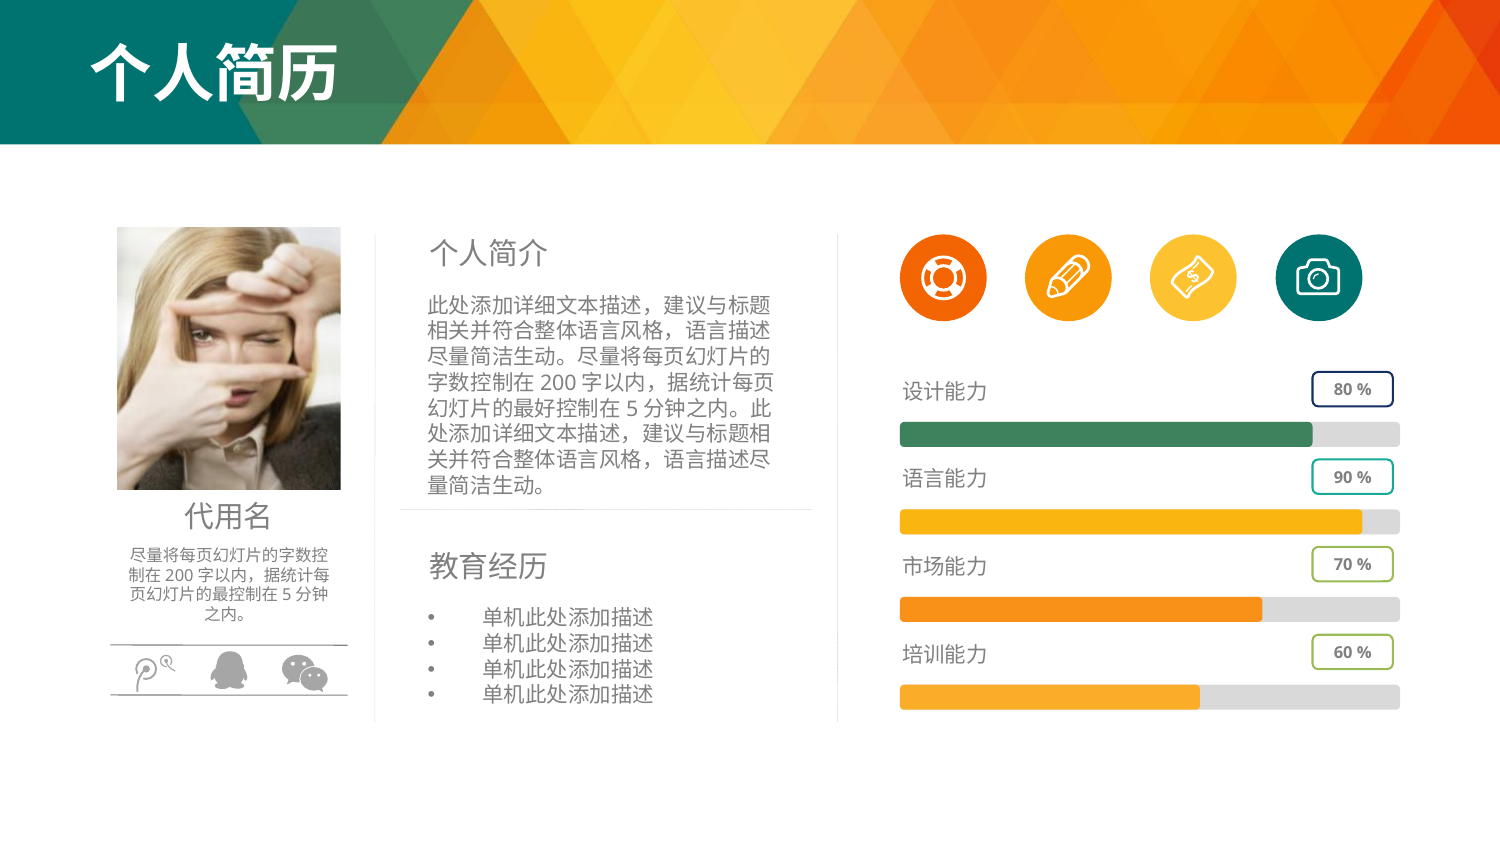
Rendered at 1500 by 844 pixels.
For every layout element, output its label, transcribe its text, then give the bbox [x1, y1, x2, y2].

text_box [887, 459, 1400, 535]
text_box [887, 546, 1400, 622]
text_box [110, 496, 348, 696]
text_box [887, 634, 1400, 710]
text_box 此处添加详细文本描述，建议与标题相关并符合整体语言风格，语言描述尽量简洁生动。尽量将每页幻灯片的字数控制在200字以内，据统计每页幻灯片的最好控制在5分钟之内。此处添加详细文本描述，建议与标题相关并符合整体语言风格，语言描述尽量简洁生动。 [412, 479, 800, 505]
text_box 单机此处添加描述 单机此处添加描述 单机此处添加描述 单机此处添加描述 [412, 596, 800, 715]
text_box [887, 371, 1400, 447]
picture [0, 0, 1500, 144]
text_box 个人简历 [75, 26, 1060, 116]
text_box 个人简介 [412, 234, 650, 272]
text_box 此处添加详细文本描述，建议与标题相关并符合整体语言风格，语言描述尽量简洁生动。尽量将每页幻灯片的字数控制在200字以内，据统计每页幻灯片的最好控制在5分钟之内。此处添加详细文本描述，建议与标题相关并符合整体语言风格，语言描述尽量简洁生动。 [412, 284, 800, 478]
text_box [117, 227, 341, 490]
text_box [899, 234, 1363, 322]
text_box 教育经历 [412, 546, 650, 585]
